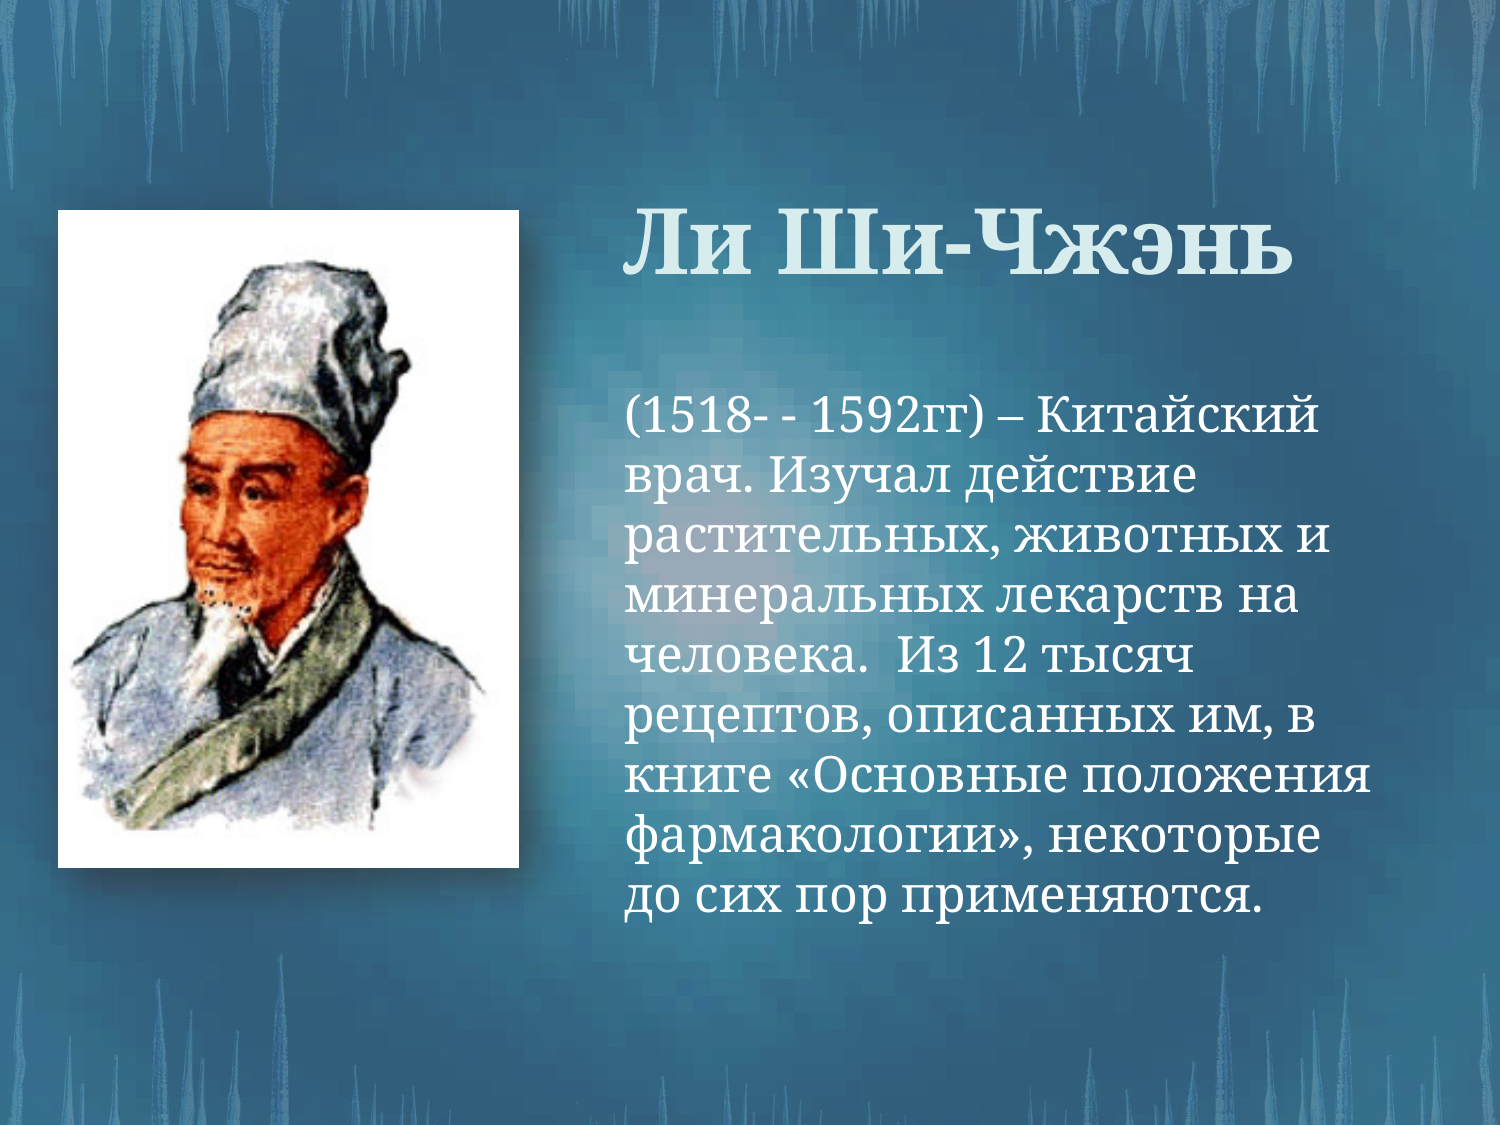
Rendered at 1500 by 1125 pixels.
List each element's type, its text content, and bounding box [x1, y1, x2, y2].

text_box Ли Ши-Чжэнь [608, 175, 1311, 301]
text_box (1518- - 1592гг) – Китайский врач. Изучал действие растительных, животных и минеральных лекарств на человека. Из 12 тысяч рецептов, описанных им, в книге «Основные положения фармакологии», некоторые до сих пор применяются. [609, 374, 1407, 930]
picture [0, 0, 1500, 1125]
